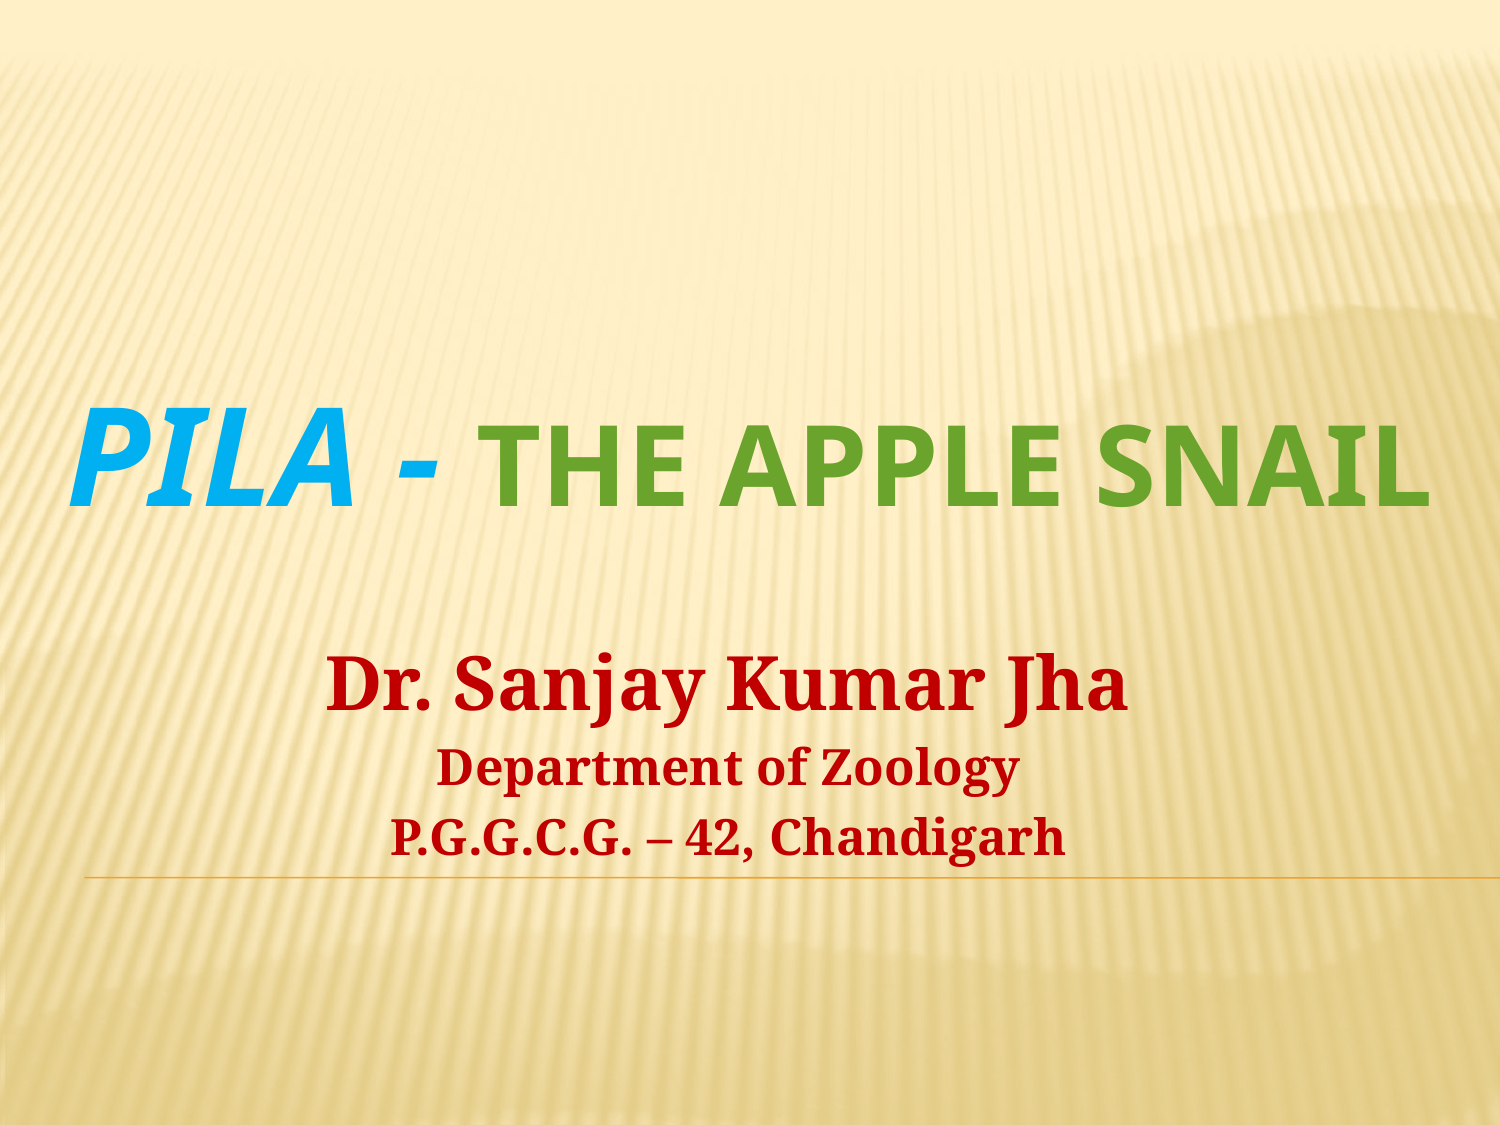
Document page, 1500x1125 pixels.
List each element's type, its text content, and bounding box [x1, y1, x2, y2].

title PiLA - the apple snail [0, 361, 1500, 528]
subtitle Dr. Sanjay Kumar Jha Department of Zoology P.G.G.C.G. – 42, Chandigarh [137, 597, 1320, 873]
